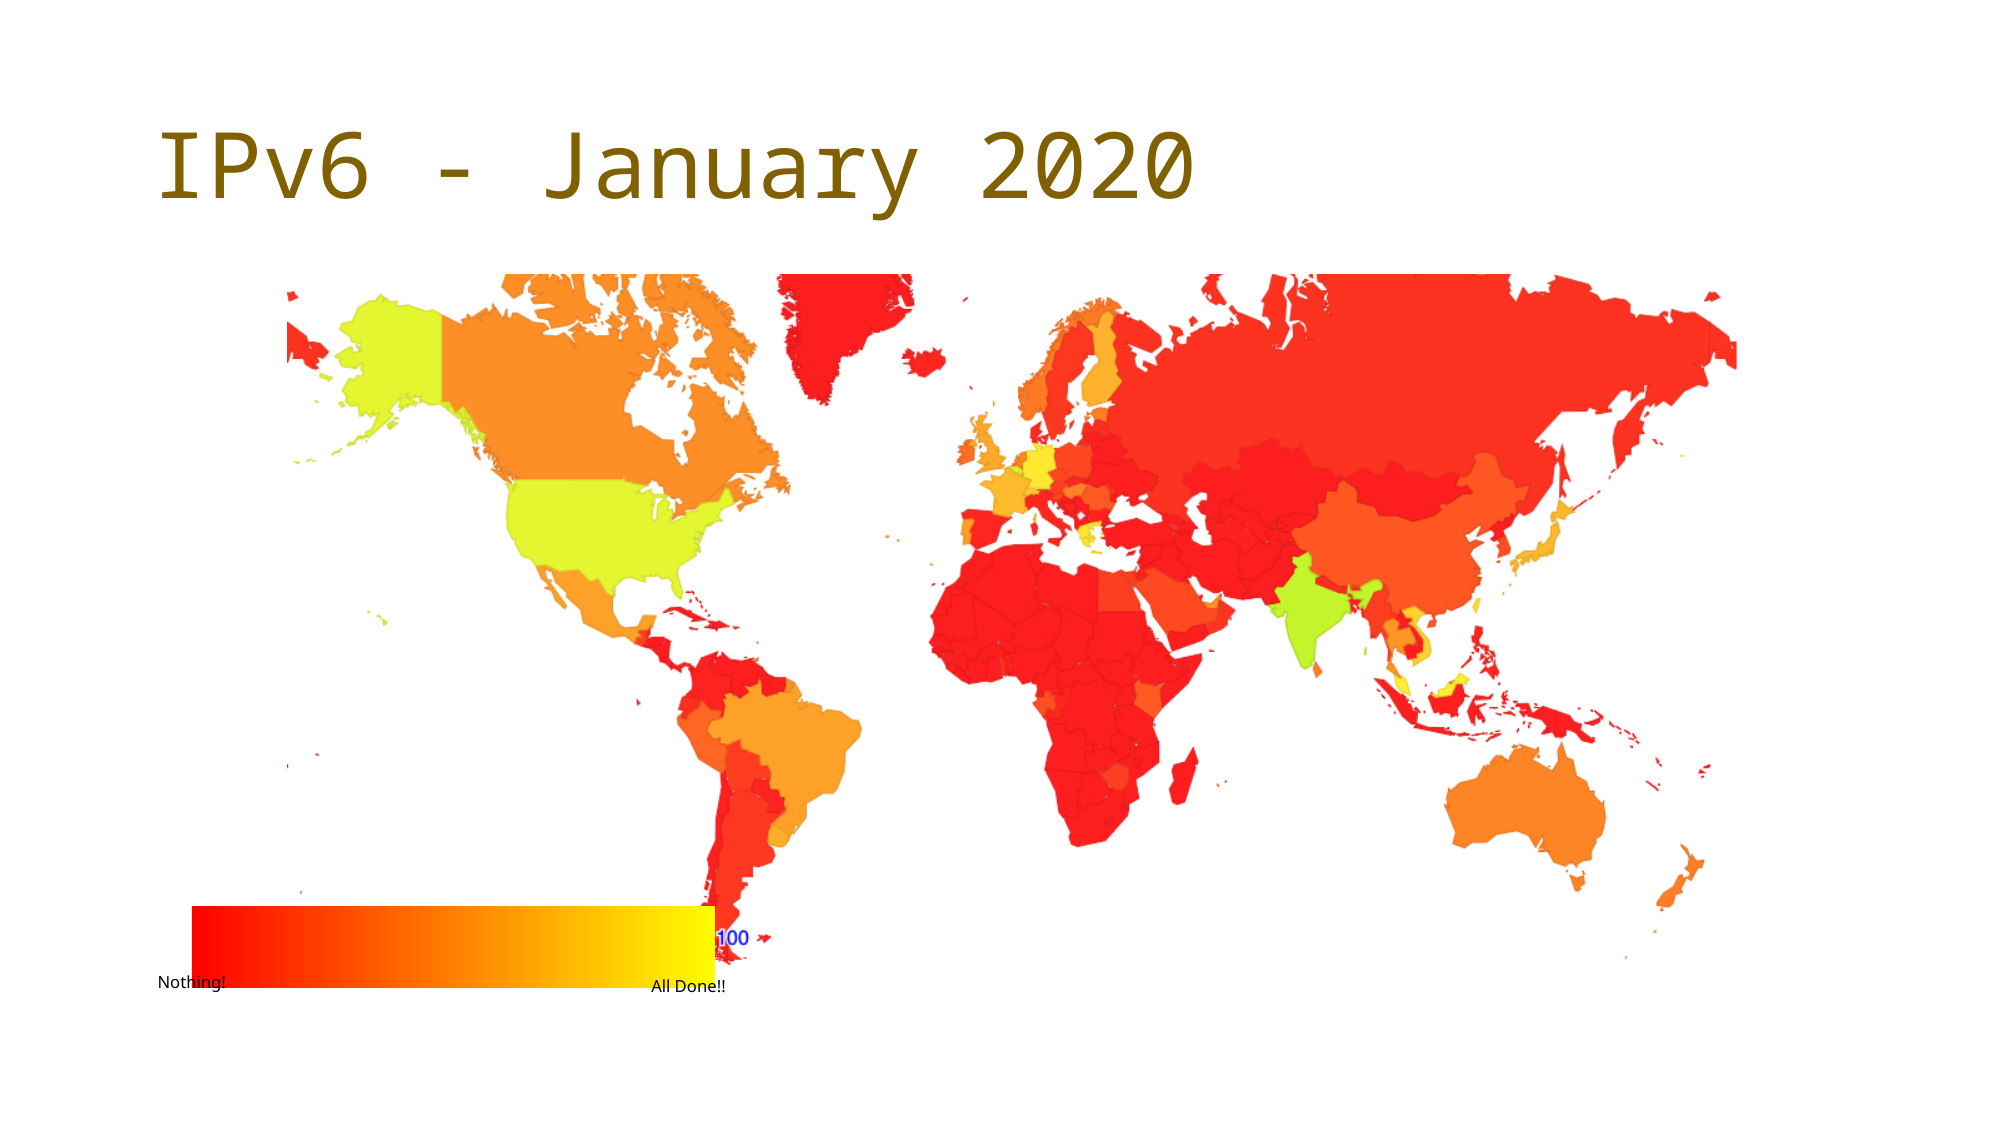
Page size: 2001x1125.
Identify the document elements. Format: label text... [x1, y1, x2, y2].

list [287, 274, 1738, 1005]
text_box Nothing! [147, 961, 237, 1002]
title IPv6 - January 2020 [137, 59, 1863, 278]
text_box [191, 906, 287, 988]
